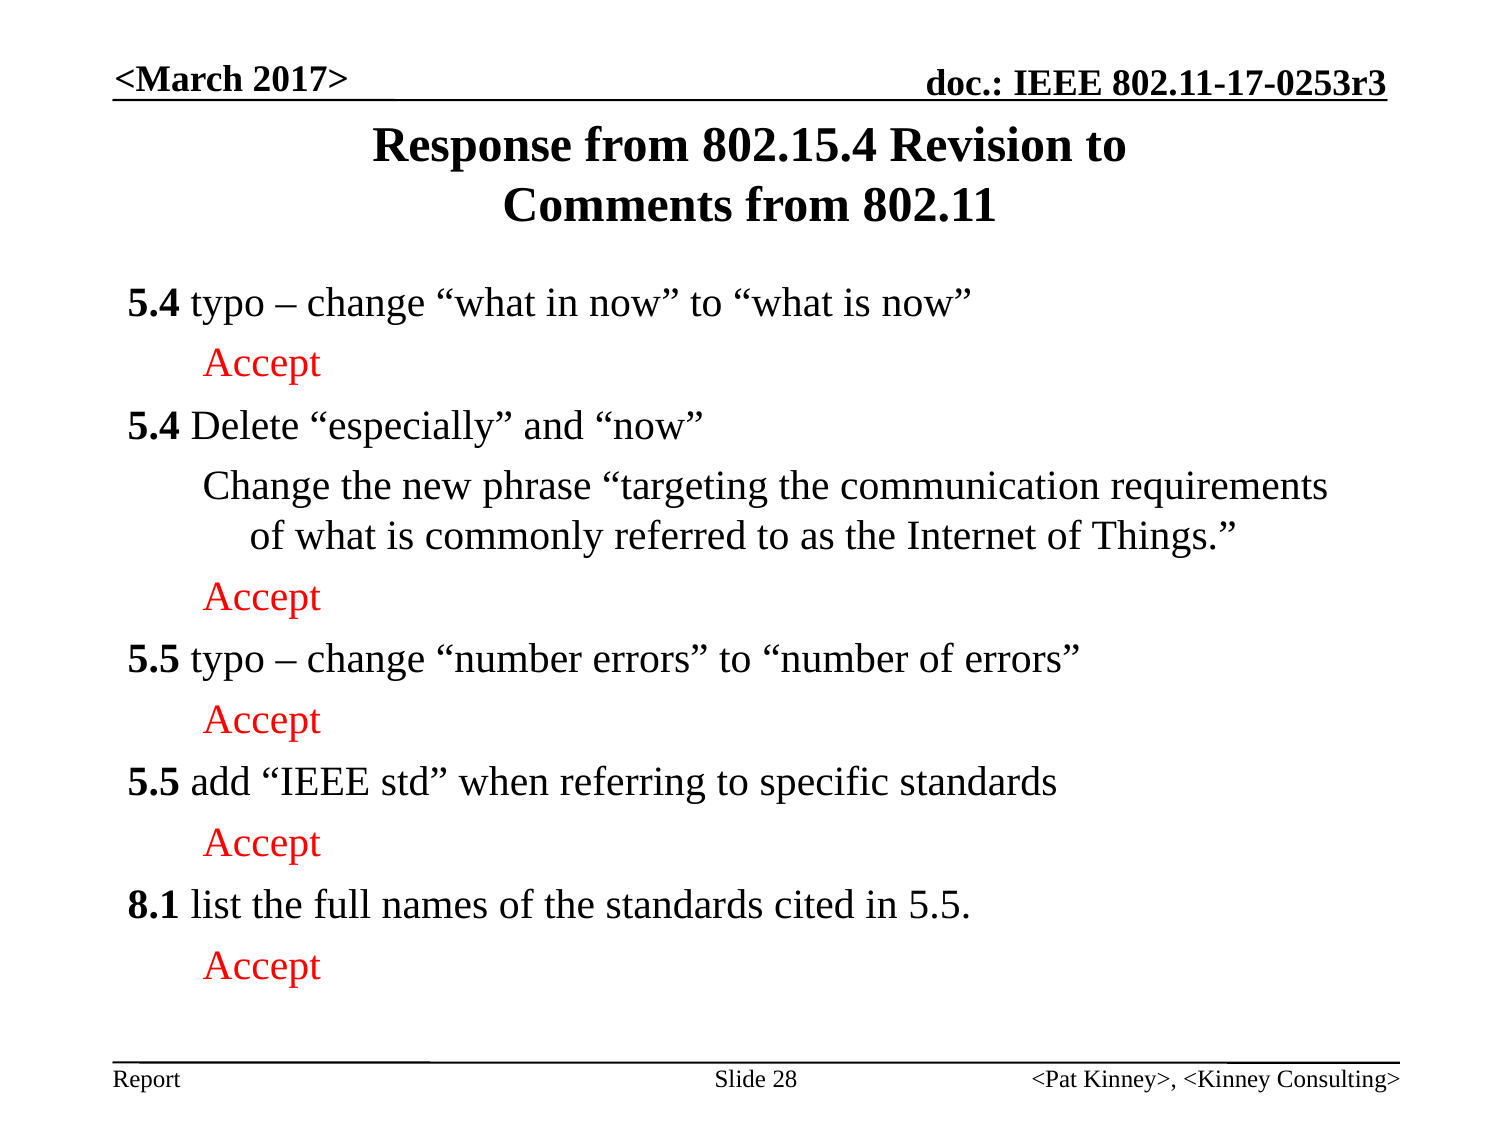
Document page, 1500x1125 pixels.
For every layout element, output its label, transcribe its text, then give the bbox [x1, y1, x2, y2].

list 5.4 typo – change “what in now” to “what is now” Accept 5.4 Delete “especially” and “now” Change the new phrase “targeting the communication requirements of what is commonly referred to as the Internet of Things.” Accept 5.5 typo – change “number errors” to “number of errors” Accept 5.5 add “IEEE std” when referring to specific standards Accept 8.1 list the full names of the standards cited in 5.5. Accept [112, 266, 1388, 1012]
slide_number Slide 28 [712, 1061, 800, 1123]
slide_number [114, 54, 423, 100]
title Response from 802.15.4 Revision to Comments from 802.11 [112, 99, 1388, 244]
footer <Pat Kinney>, <Kinney Consulting> [878, 1061, 1402, 1093]
